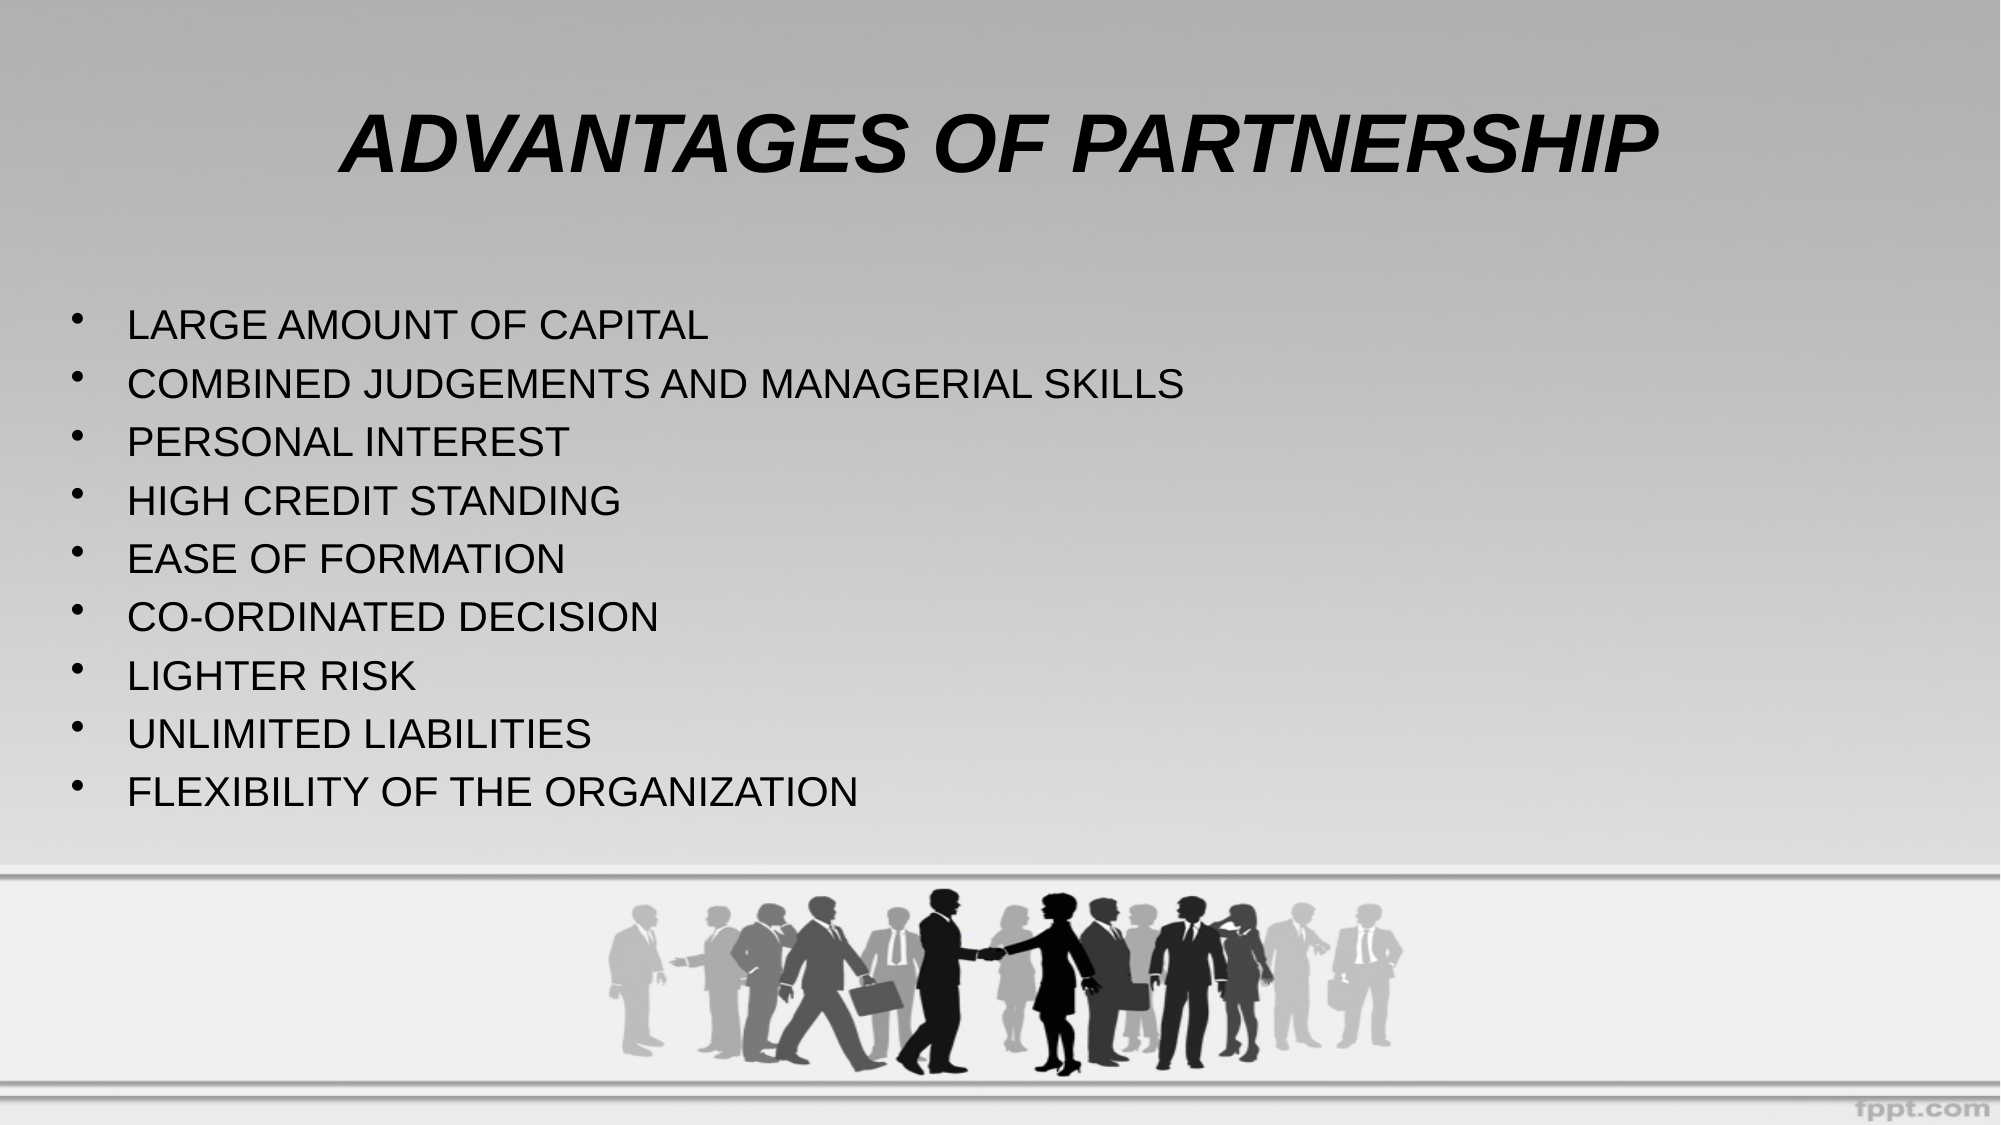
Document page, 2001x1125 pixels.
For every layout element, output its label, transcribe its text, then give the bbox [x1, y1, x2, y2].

list LARGE AMOUNT OF CAPITAL COMBINED JUDGEMENTS AND MANAGERIAL SKILLS PERSONAL INTEREST HIGH CREDIT STANDING EASE OF FORMATION CO-ORDINATED DECISION LIGHTER RISK UNLIMITED LIABILITIES FLEXIBILITY OF THE ORGANIZATION [55, 232, 1856, 975]
picture [0, 0, 2001, 1125]
title ADVANTAGES OF PARTNERSHIP [99, 45, 1900, 233]
